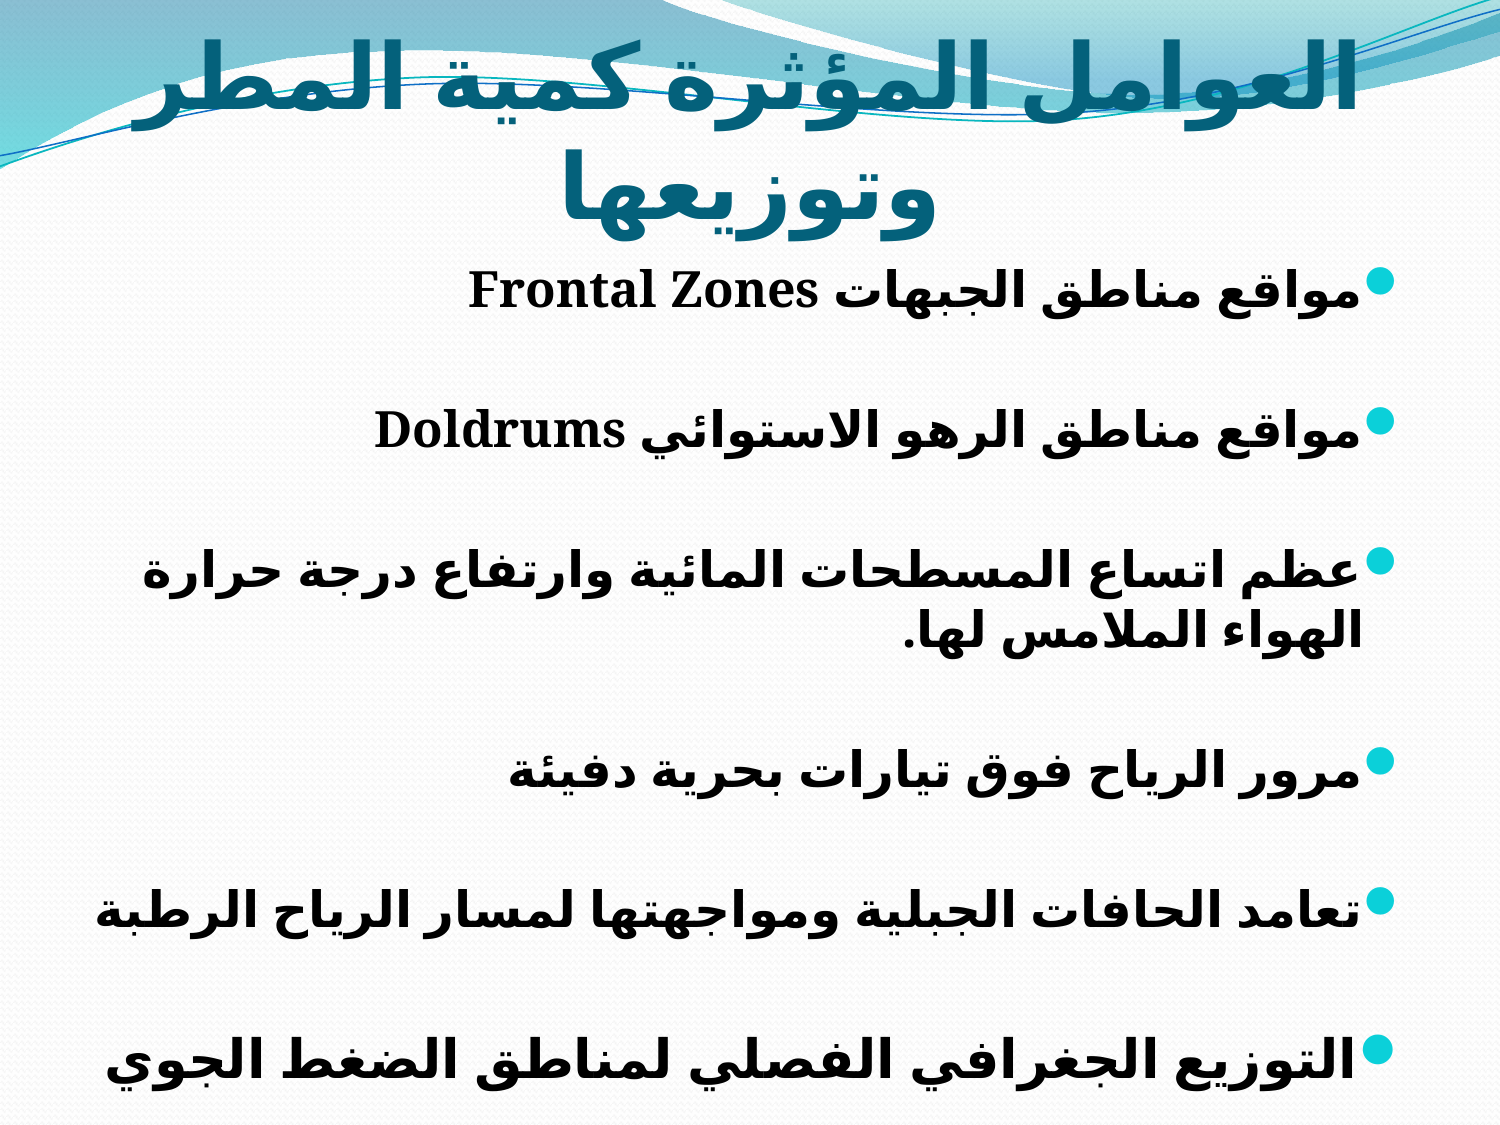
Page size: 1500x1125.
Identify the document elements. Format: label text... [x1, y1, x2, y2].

list مواقع مناطق الجبهات Frontal Zones مواقع مناطق الرهو الاستوائي Doldrums عظم اتساع المسطحات المائية وارتفاع درجة حرارة الهواء الملامس لها. مرور الرياح فوق تيارات بحرية دفيئة تعامد الحافات الجبلية ومواجهتها لمسار الرياح الرطبة التوزيع الجغرافي الفصلي لمناطق الضغط الجوي [75, 249, 1425, 1075]
title العوامل المؤثرة كمية المطر وتوزيعها [75, 115, 1425, 238]
